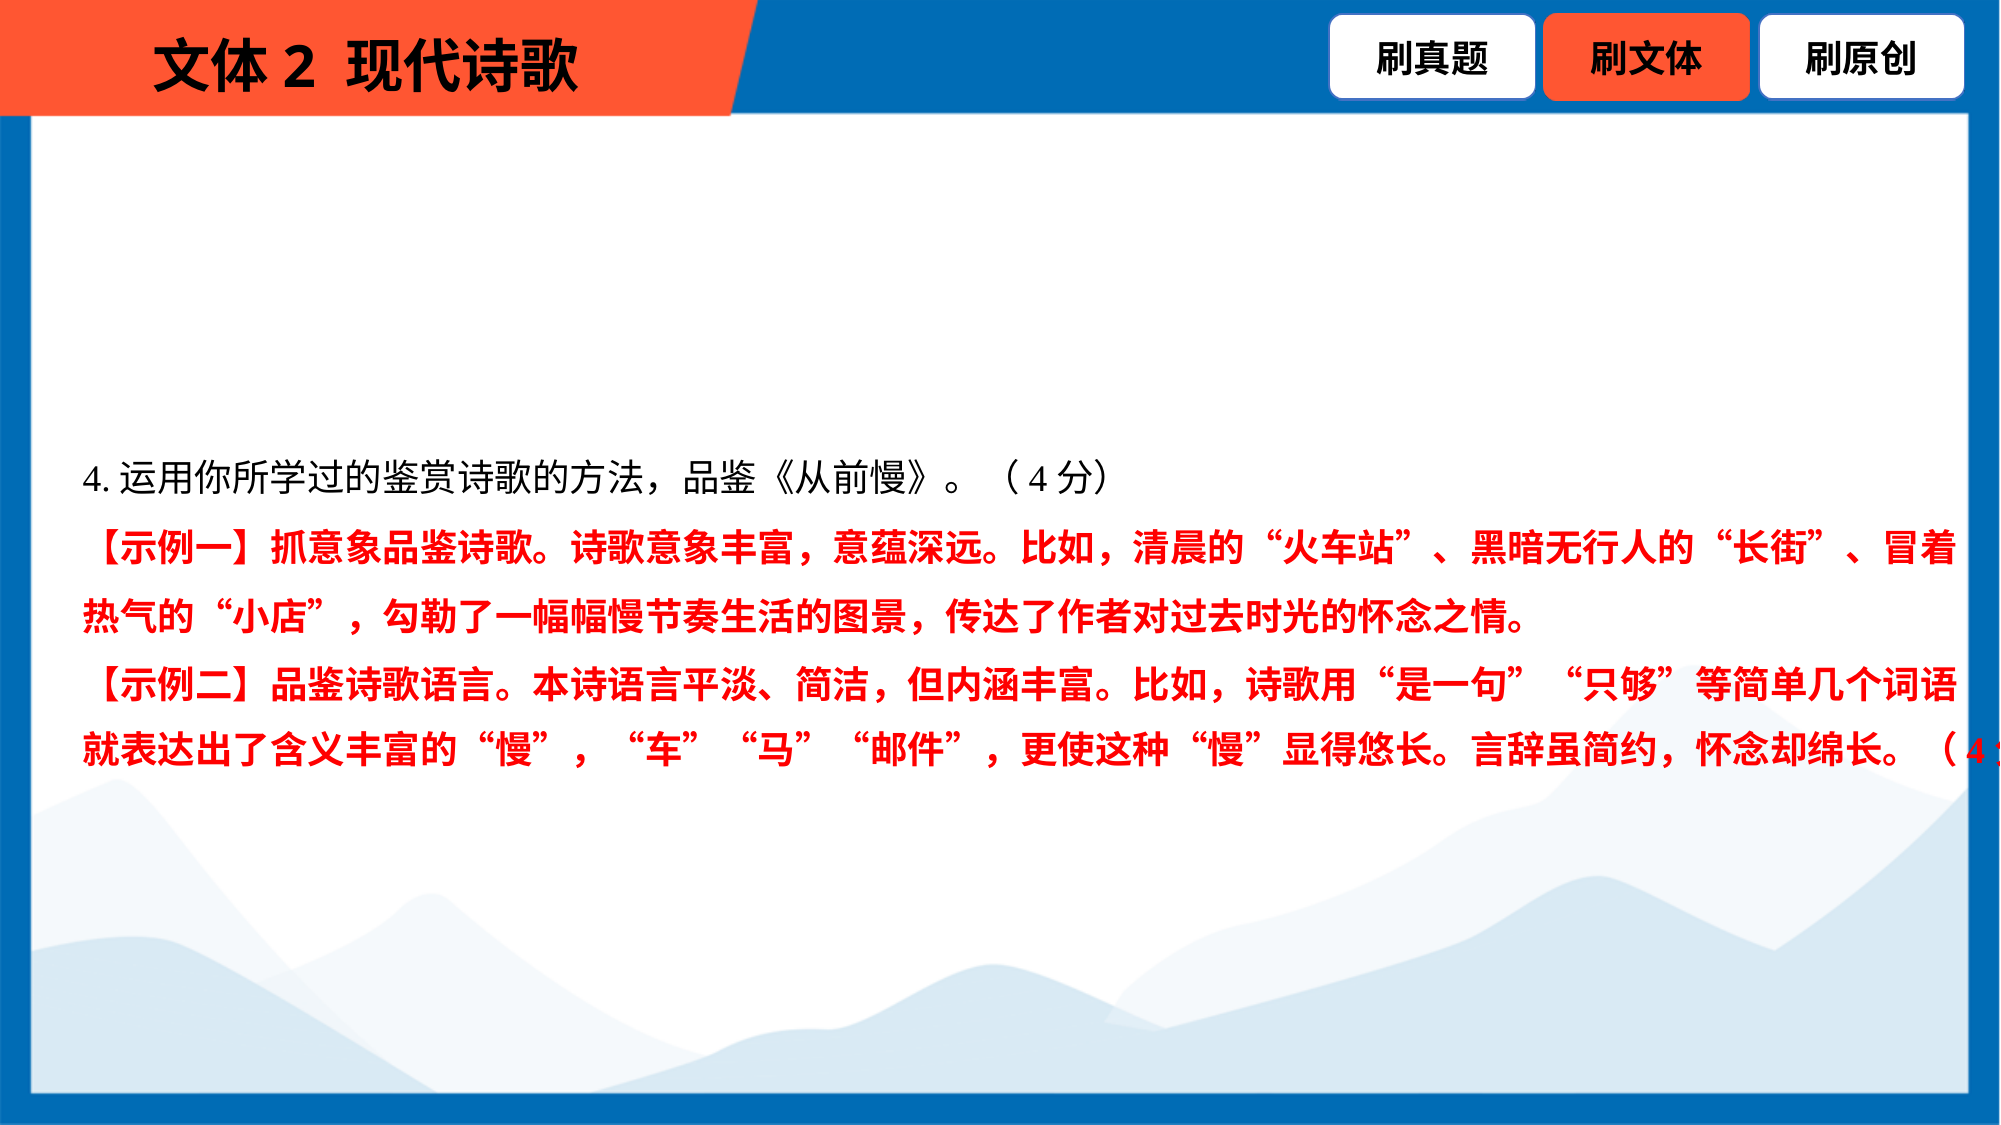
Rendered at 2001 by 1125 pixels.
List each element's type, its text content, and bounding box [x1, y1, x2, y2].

text_box 4.运用你所学过的鉴赏诗歌的方法，品鉴《从前慢》。（4分） [82, 434, 1917, 493]
text_box 【示例一】抓意象品鉴诗歌。诗歌意象丰富，意蕴深远。比如，清晨的“火车站”、黑暗无行人的“长街”、冒着 热气的“小店”，勾勒了一幅幅慢节奏生活的图景，传达了作者对过去时光的怀念之情。 【示例二】品鉴诗歌语言。本诗语言平淡、简洁，但内涵丰富。比如，诗歌用“是一句”“只够”等简单几个词语 就表达出了含义丰富的“慢”，“车”“马”“邮件”，更使这种“慢”显得悠长。言辞虽简约，怀念却绵长。（4分） [82, 499, 1917, 765]
picture [0, 0, 2000, 1125]
